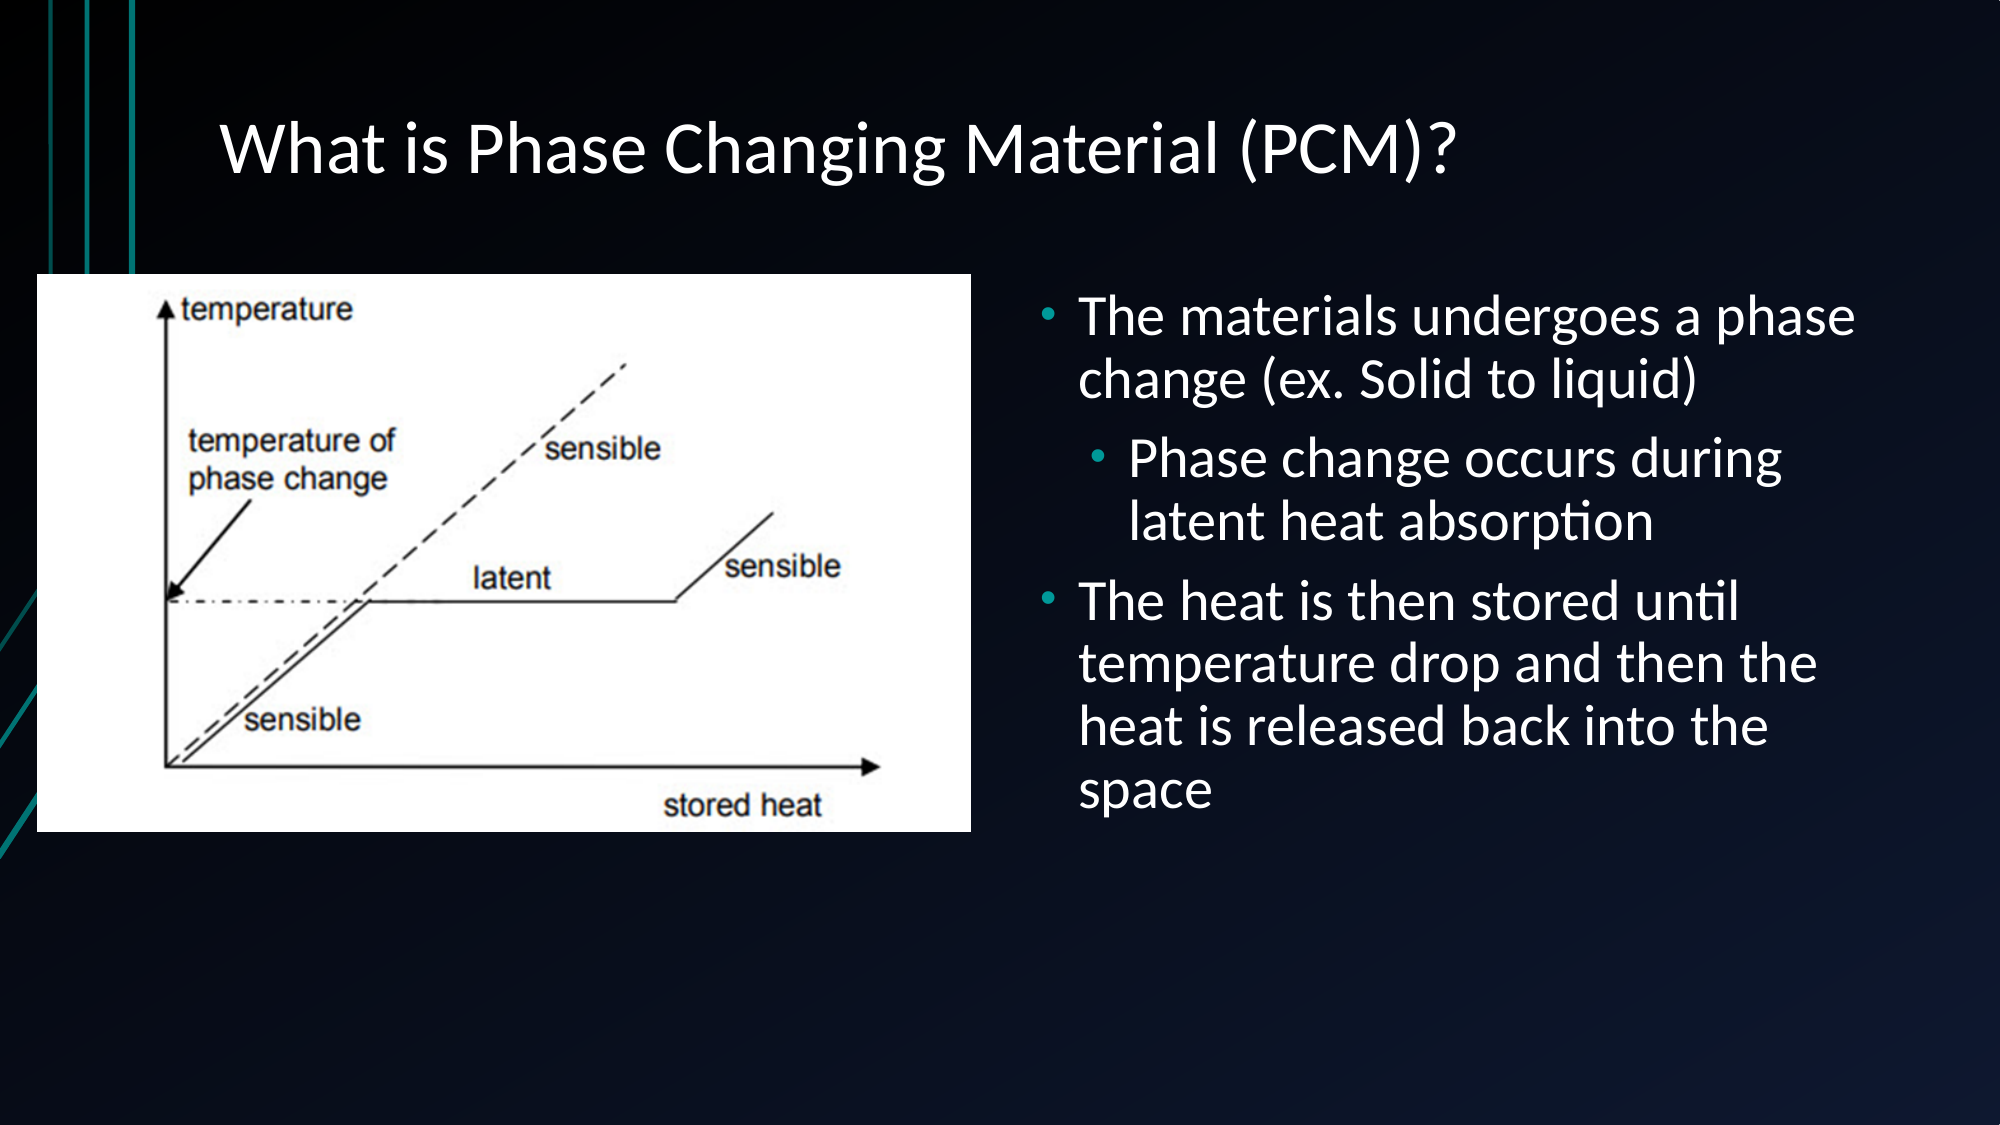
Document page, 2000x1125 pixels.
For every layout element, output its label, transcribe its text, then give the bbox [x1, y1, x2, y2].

list The materials undergoes a phase change (ex. Solid to liquid) Phase change occurs during latent heat absorption The heat is then stored until temperature drop and then the heat is released back into the space [958, 275, 1933, 1008]
picture [36, 274, 971, 833]
title What is Phase Changing Material (PCM)? [199, 45, 1900, 200]
